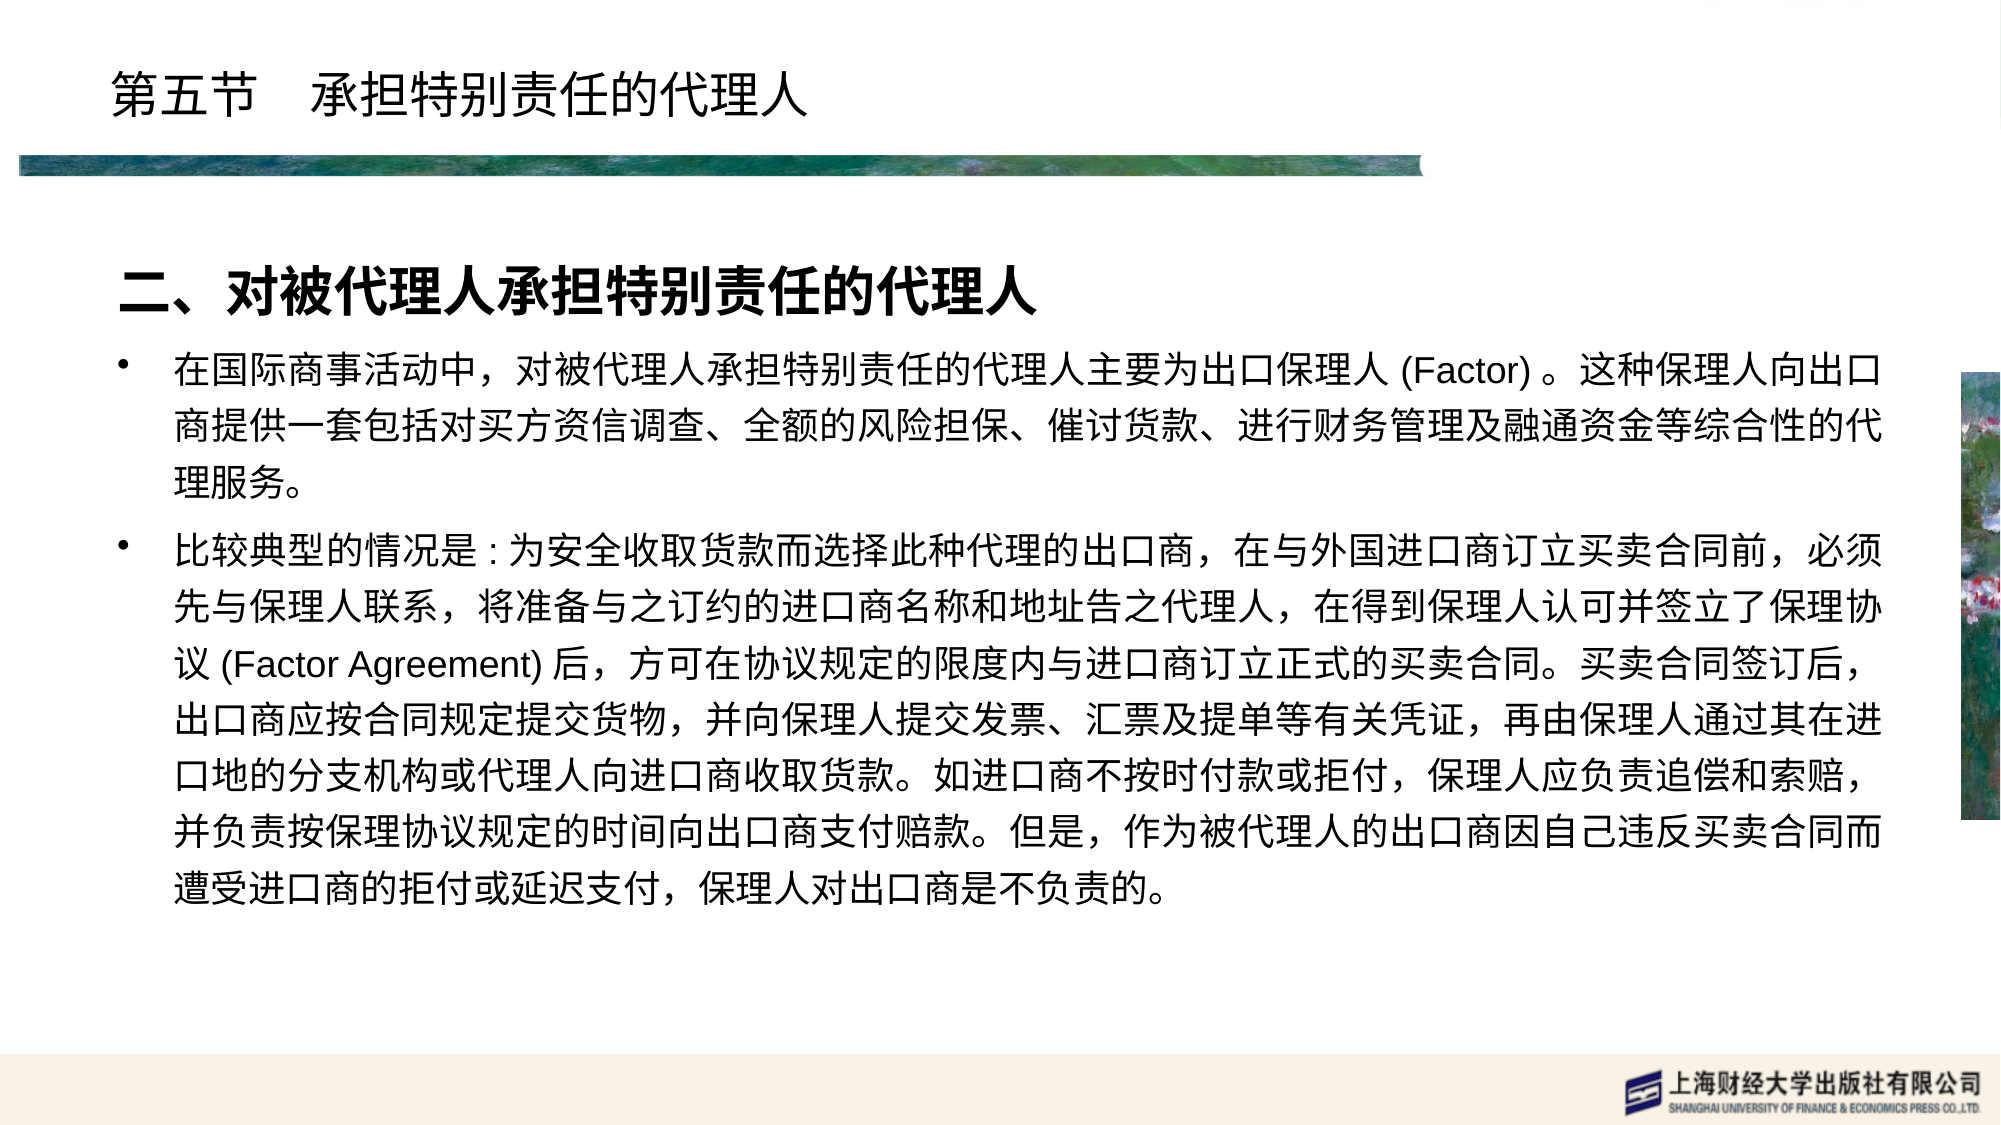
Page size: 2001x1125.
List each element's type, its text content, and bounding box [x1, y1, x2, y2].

list 二、对被代理人承担特别责任的代理人 在国际商事活动中，对被代理人承担特别责任的代理人主要为出口保理人(Factor)。这种保理人向出口商提供一套包括对买方资信调查、全额的风险担保、催讨货款、进行财务管理及融通资金等综合性的代理服务。 比较典型的情况是:为安全收取货款而选择此种代理的出口商，在与外国进口商订立买卖合同前，必须先与保理人联系，将准备与之订约的进口商名称和地址告之代理人，在得到保理人认可并签立了保理协议(Factor Agreement)后，方可在协议规定的限度内与进口商订立正式的买卖合同。买卖合同签订后，出口商应按合同规定提交货物，并向保理人提交发票、汇票及提单等有关凭证，再由保理人通过其在进口地的分支机构或代理人向进口商收取货款。如进口商不按时付款或拒付，保理人应负责追偿和索赔，并负责按保理协议规定的时间向出口商支付赔款。但是，作为被代理人的出口商因自己违反买卖合同而遭受进口商的拒付或延迟支付，保理人对出口商是不负责的。 [102, 233, 1898, 1032]
picture [0, 0, 2001, 1125]
title 第五节 承担特别责任的代理人 [94, 42, 1451, 146]
